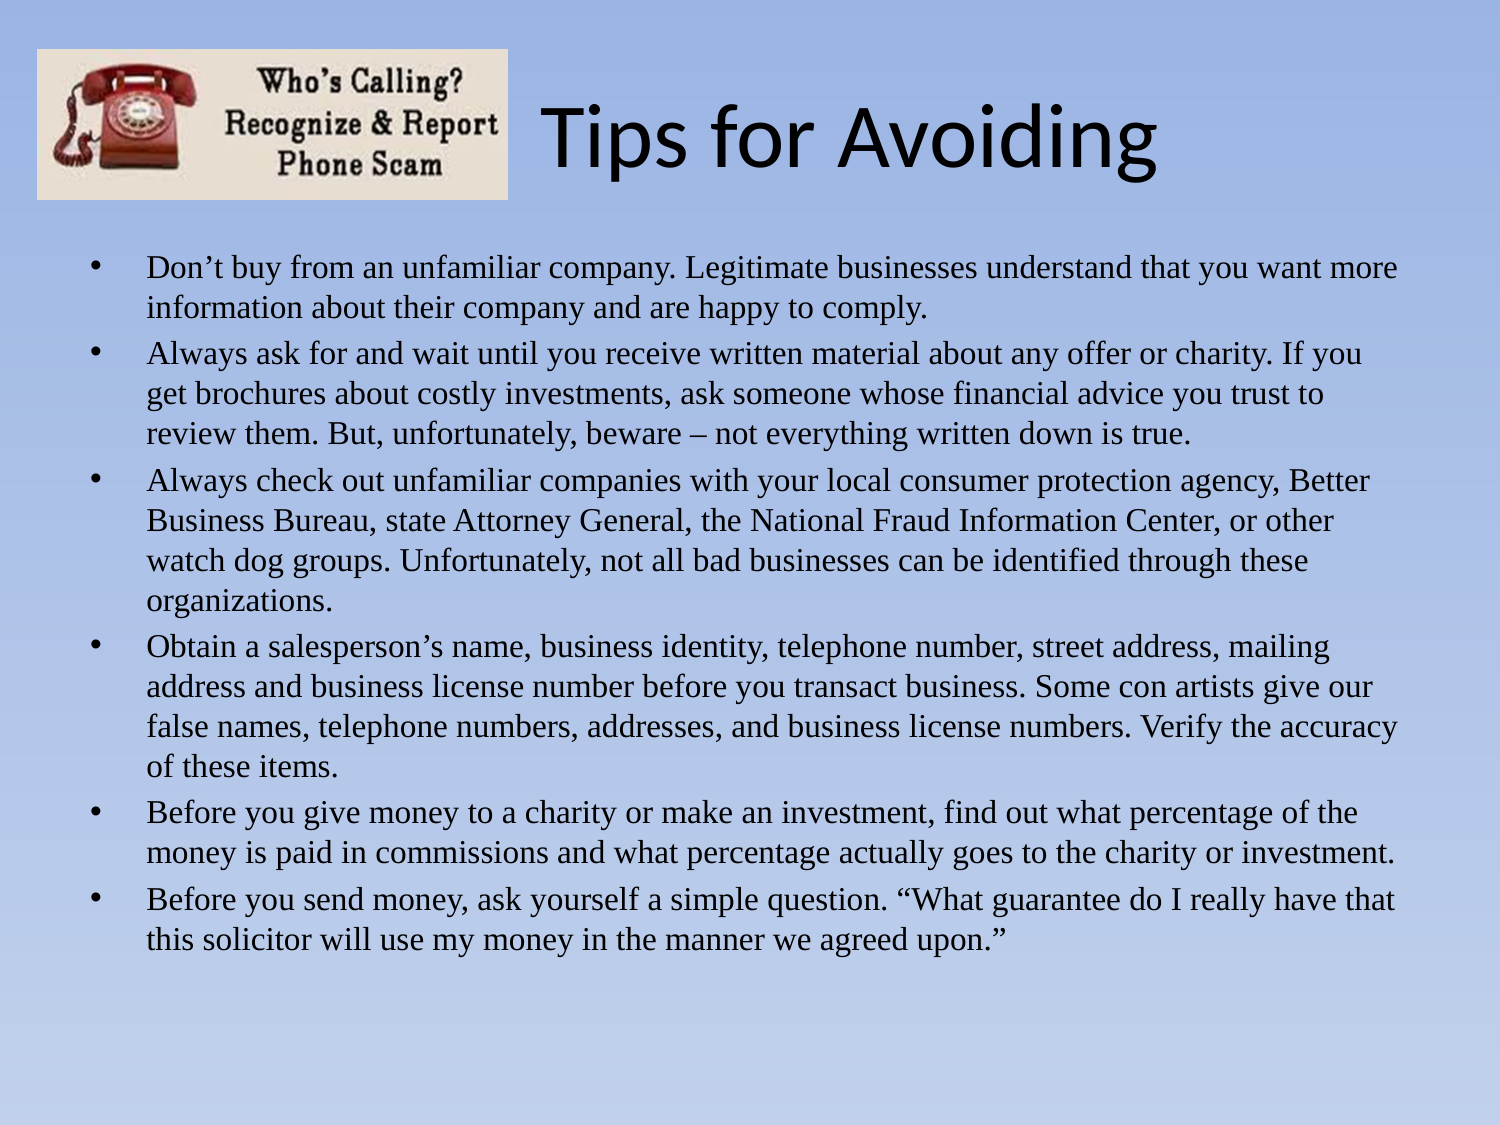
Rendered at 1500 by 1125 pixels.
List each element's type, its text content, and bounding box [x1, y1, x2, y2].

title Tips for Avoiding [174, 37, 1500, 225]
picture [37, 49, 508, 201]
list Don’t buy from an unfamiliar company. Legitimate businesses understand that you want more information about their company and are happy to comply. Always ask for and wait until you receive written material about any offer or charity. If you get brochures about costly investments, ask someone whose financial advice you trust to review them. But, unfortunately, beware – not everything written down is true. Always check out unfamiliar companies with your local consumer protection agency, Better Business Bureau, state Attorney General, the National Fraud Information Center, or other watch dog groups. Unfortunately, not all bad businesses can be identified through these organizations. Obtain a salesperson’s name, business identity, telephone number, street address, mailing address and business license number before you transact business. Some con artists give our false names, telephone numbers, addresses, and business license numbers. Verify the accuracy of these items. Before you give money to a charity or make an investment, find out what percentage of the money is paid in commissions and what percentage actually goes to the charity or investment. Before you send money, ask yourself a simple question. “What guarantee do I really have that this solicitor will use my money in the manner we agreed upon.” [75, 237, 1425, 1025]
